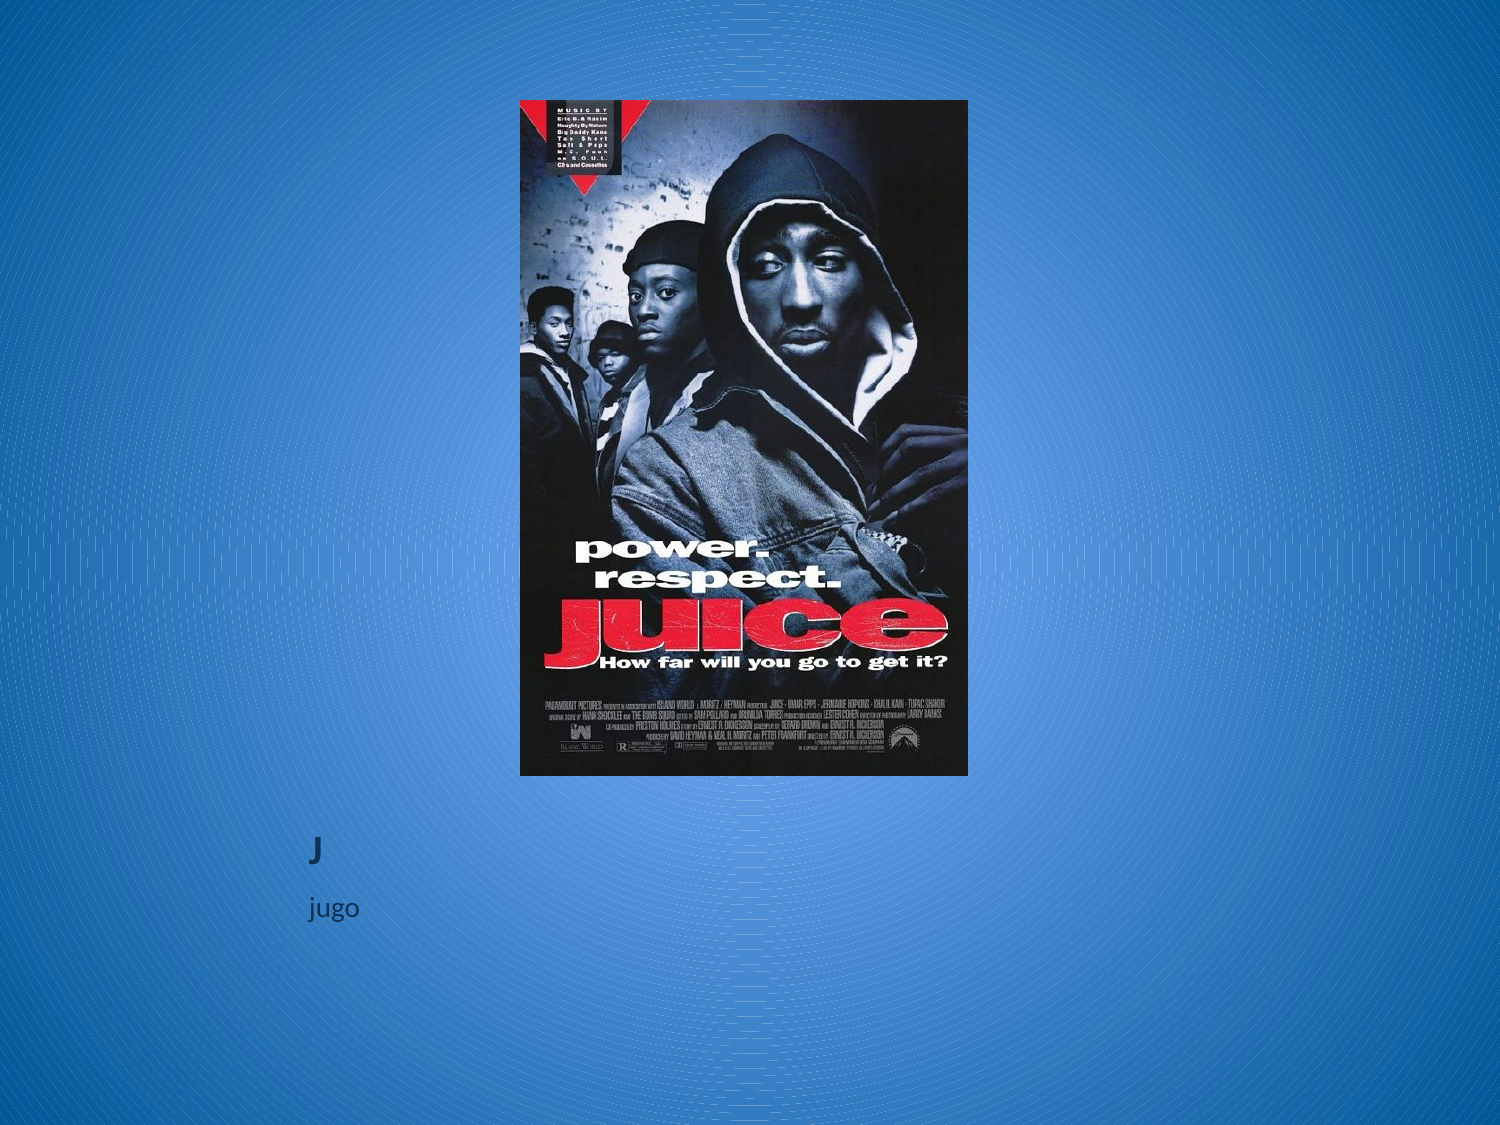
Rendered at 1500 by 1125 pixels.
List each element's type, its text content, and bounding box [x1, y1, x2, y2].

picture [293, 100, 1195, 776]
list jugo [294, 880, 1194, 1013]
title J [294, 787, 1194, 880]
